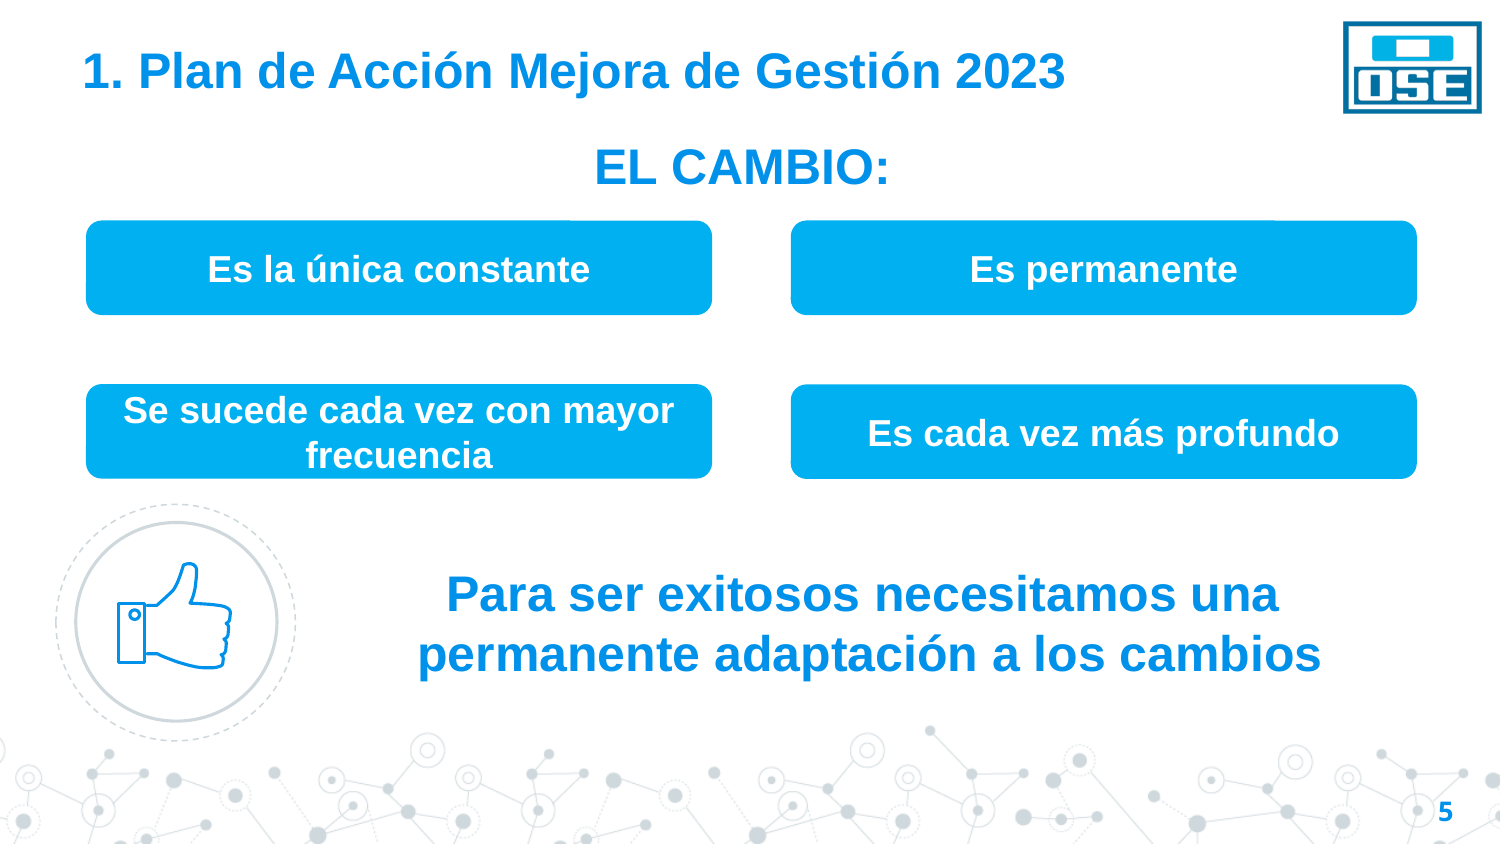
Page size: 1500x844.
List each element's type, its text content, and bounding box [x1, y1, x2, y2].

title 1. Plan de Acción Mejora de Gestión 2023 [67, 23, 1310, 114]
slide_number 5 [1378, 779, 1469, 844]
picture [0, 0, 1500, 844]
text_box EL CAMBIO: [364, 119, 1136, 210]
text_box Es permanente [790, 220, 1417, 316]
text_box Es la única constante [85, 220, 713, 316]
text_box Se sucede cada vez con mayor frecuencia [85, 384, 713, 479]
text_box Para ser exitosos necesitamos una permanente adaptación a los cambios [295, 553, 1432, 689]
text_box Es cada vez más profundo [790, 384, 1417, 479]
text_box [55, 504, 296, 741]
text_box [75, 522, 277, 722]
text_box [118, 563, 231, 669]
